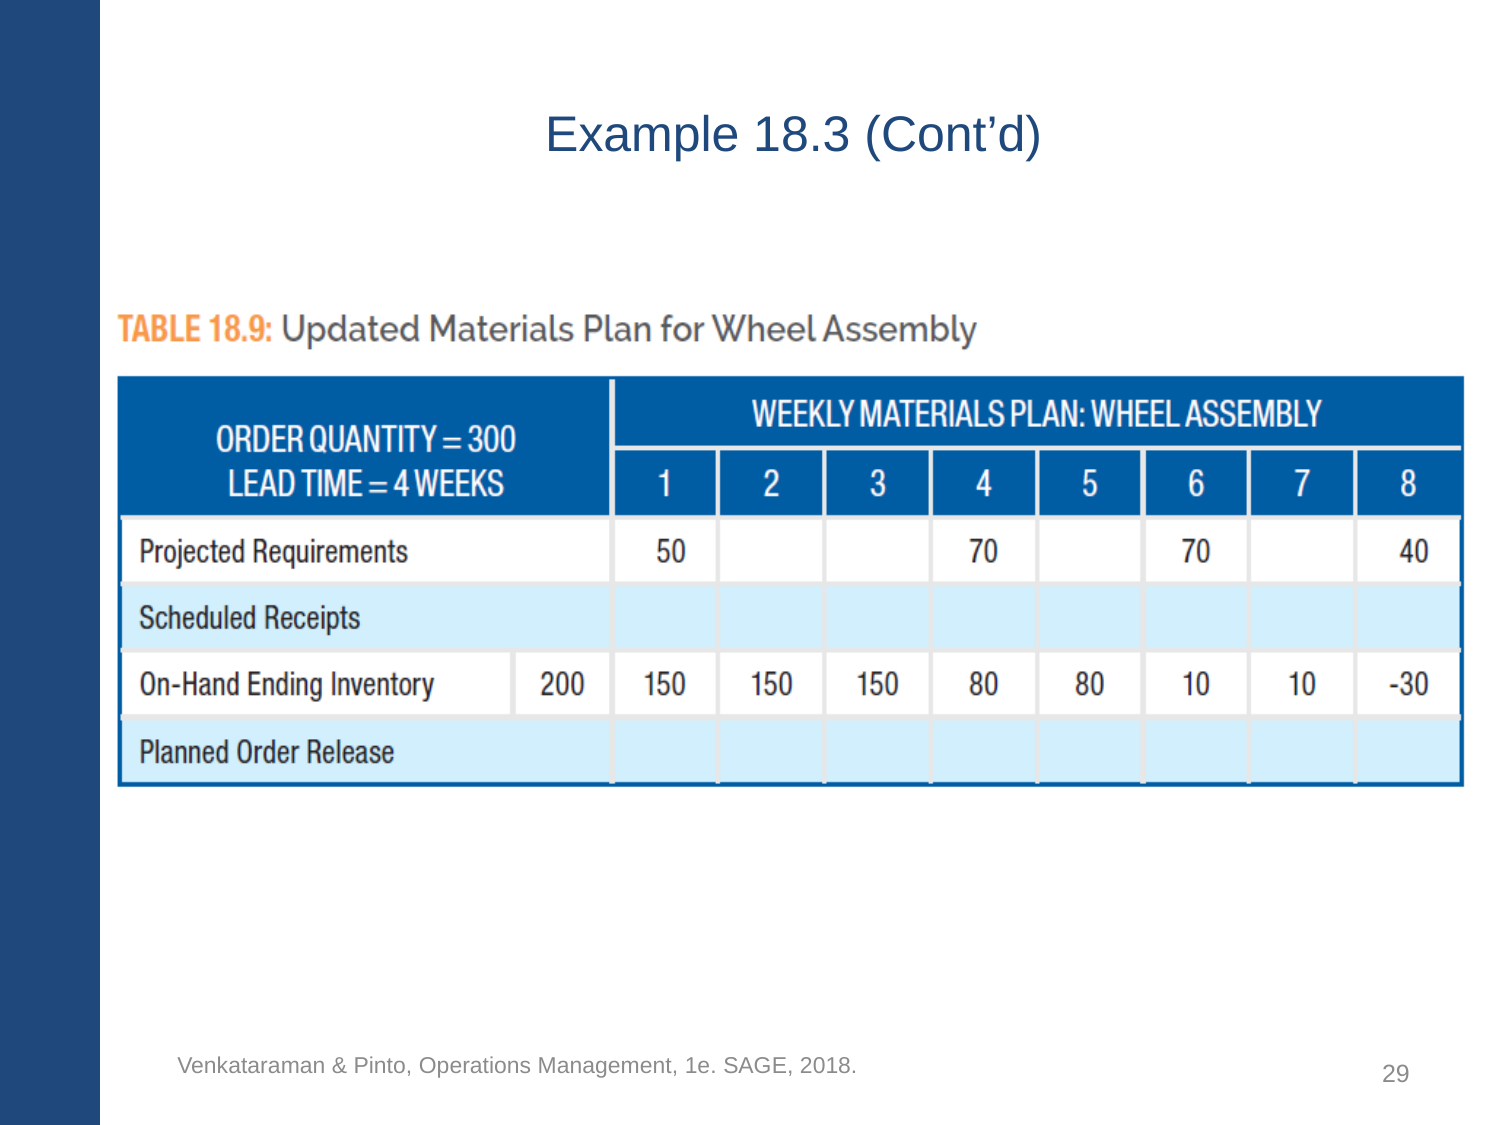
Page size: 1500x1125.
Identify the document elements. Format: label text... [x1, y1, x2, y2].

title Example 18.3 (Cont’d) [162, 37, 1425, 225]
slide_number 29 [1350, 1042, 1425, 1103]
footer Venkataraman & Pinto, Operations Management, 1e. SAGE, 2018. [162, 1042, 1313, 1103]
picture [112, 299, 1489, 826]
